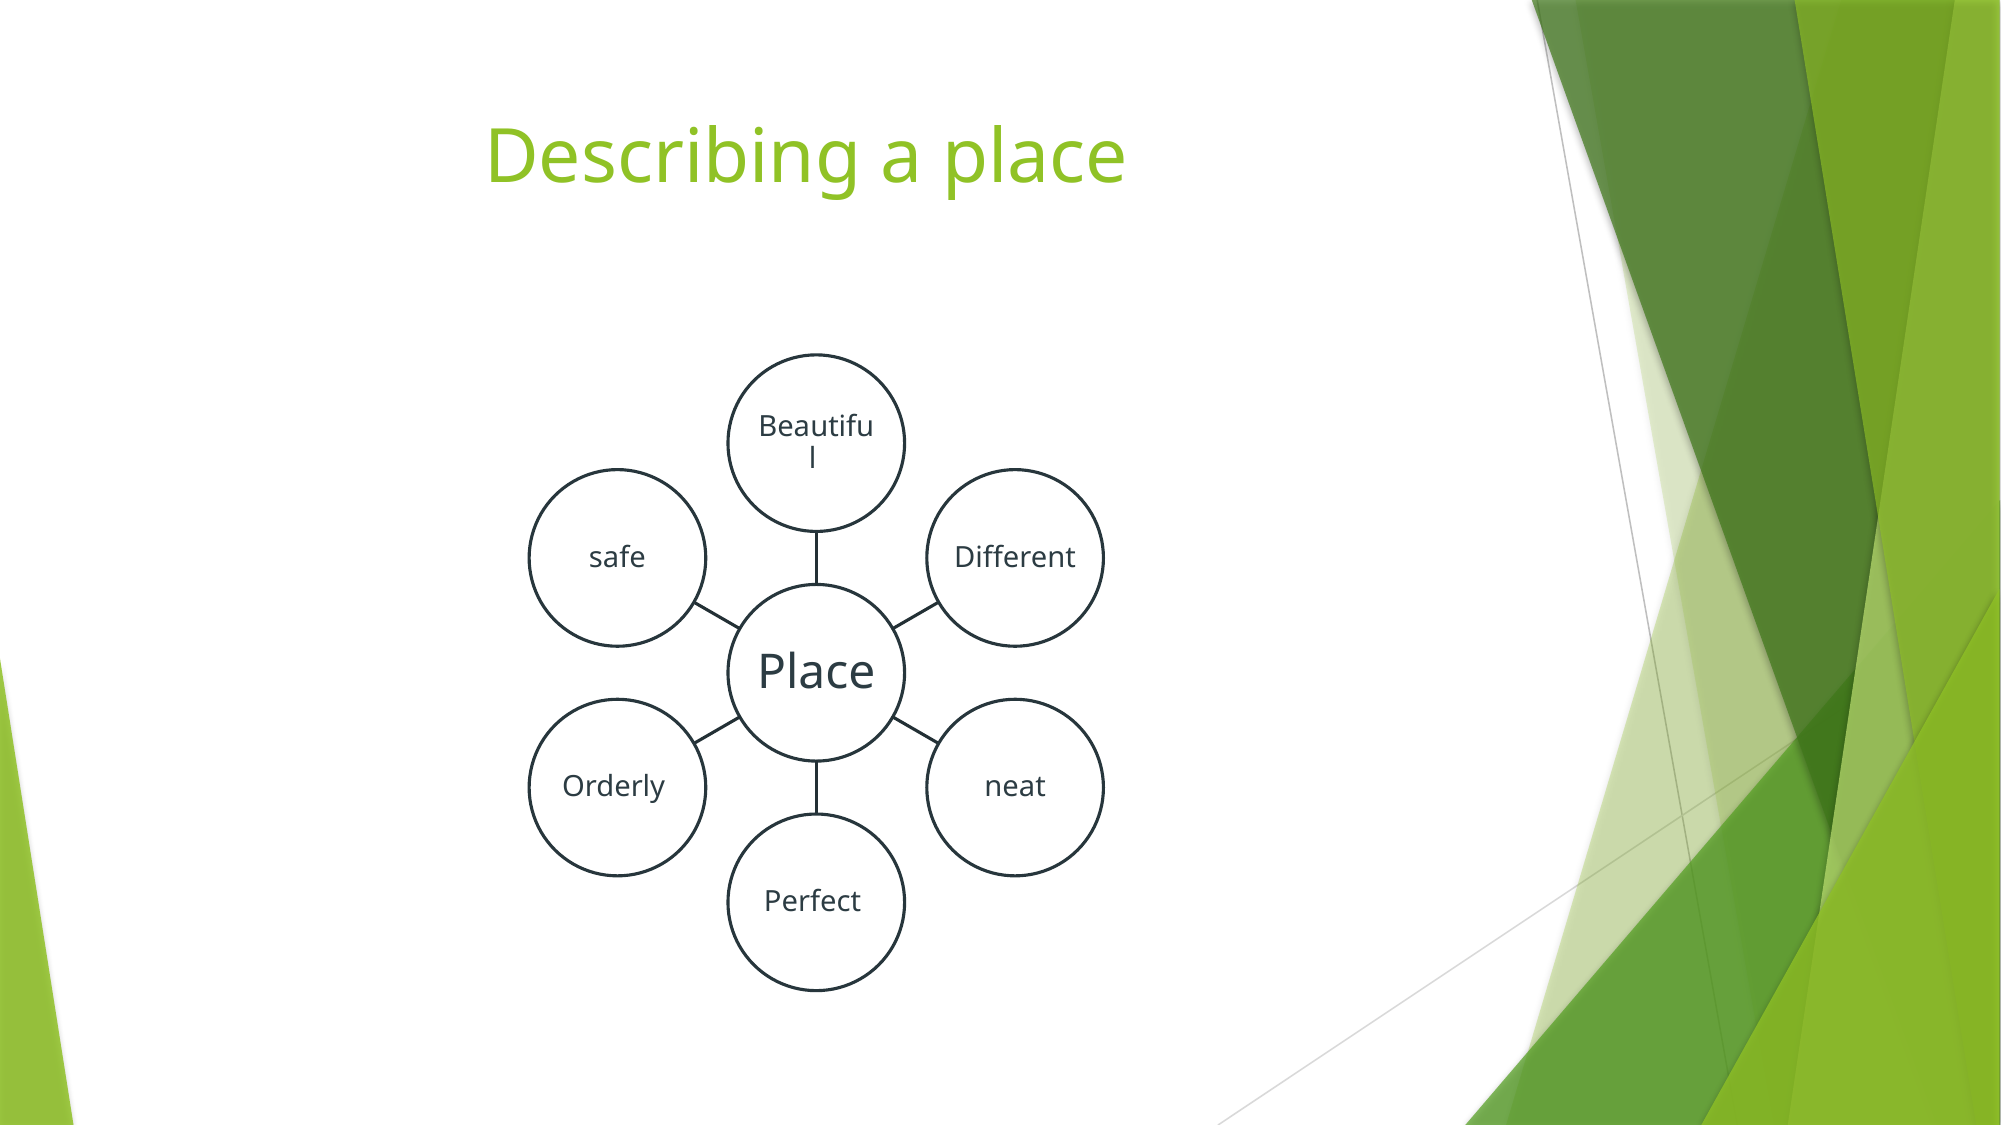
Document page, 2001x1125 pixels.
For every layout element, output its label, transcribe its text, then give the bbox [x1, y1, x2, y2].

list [110, 353, 1522, 992]
title Describing a place [111, 99, 1522, 317]
